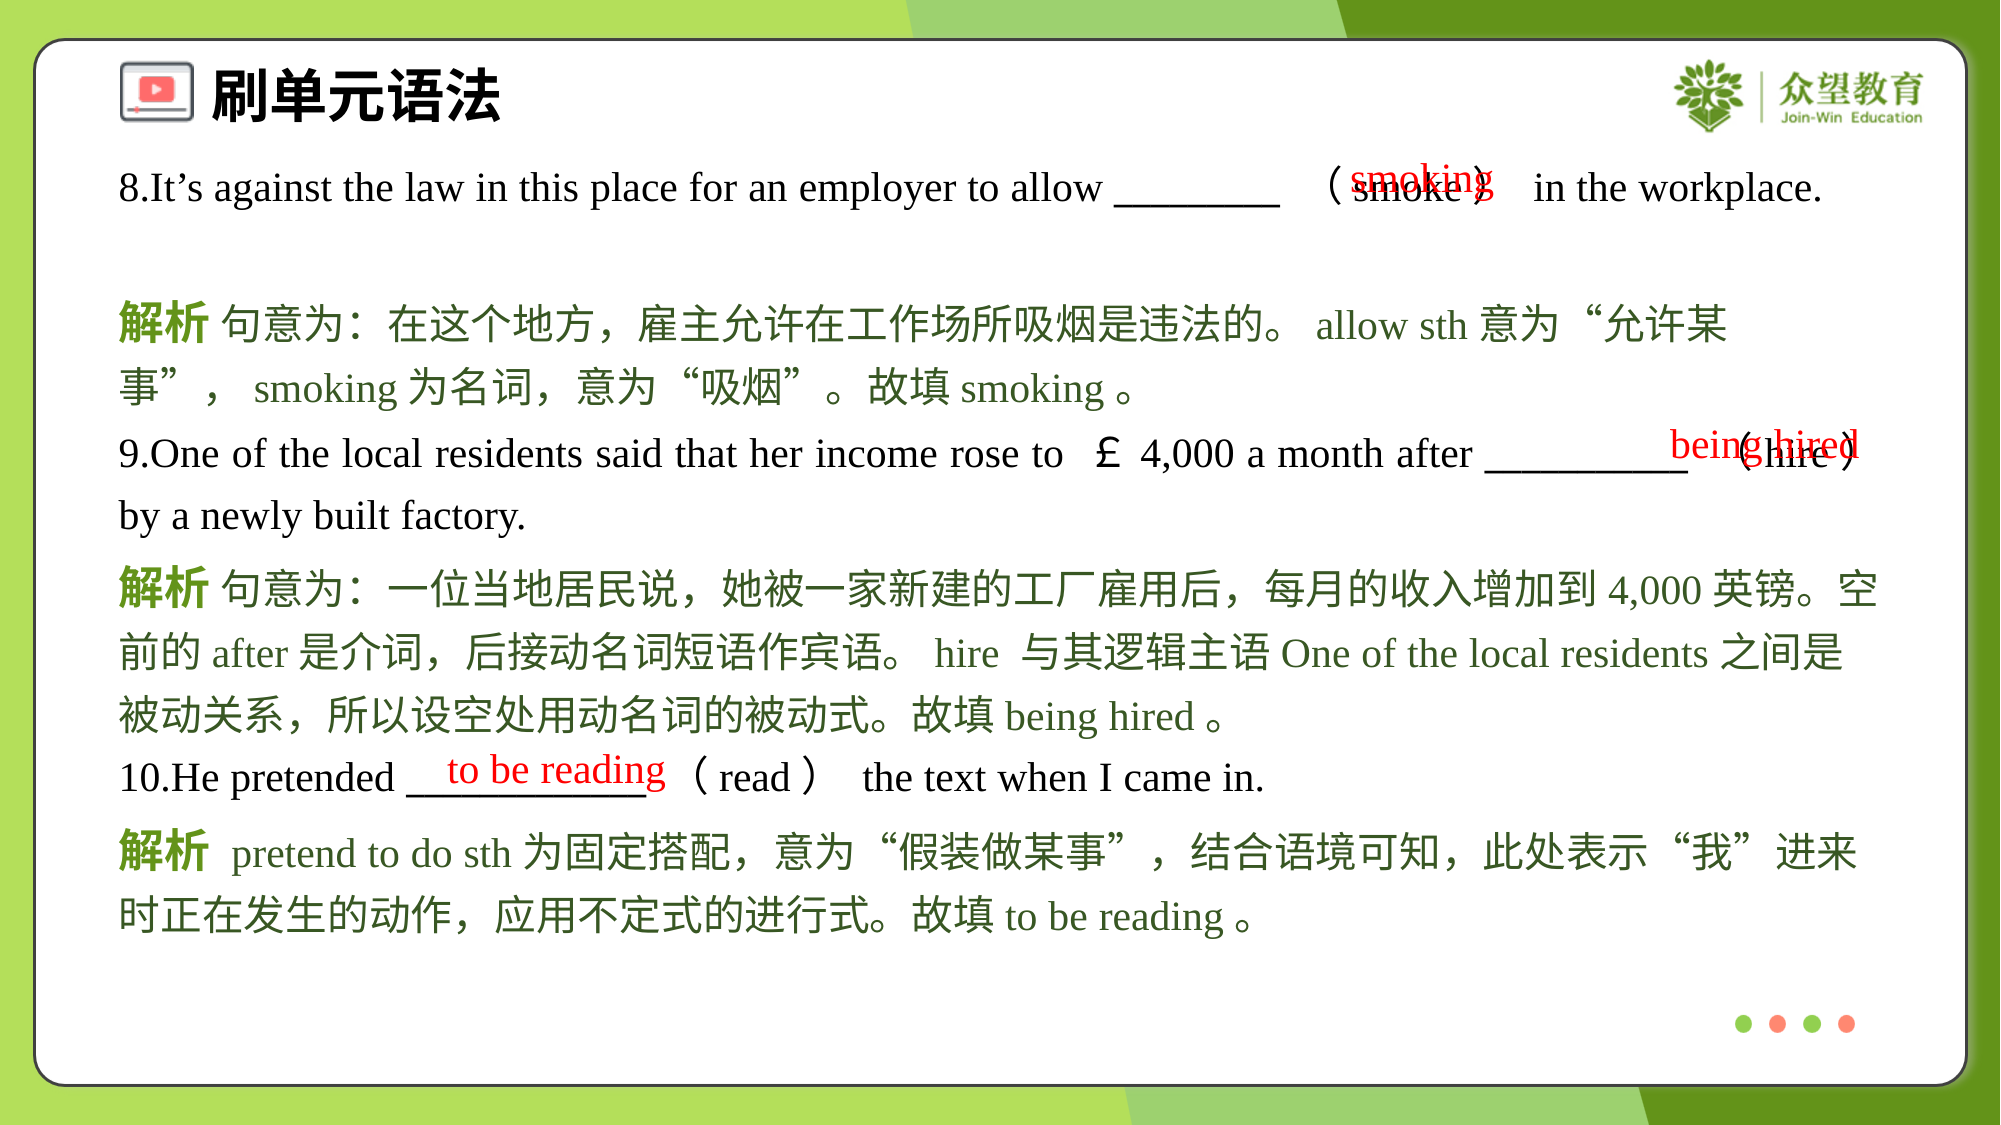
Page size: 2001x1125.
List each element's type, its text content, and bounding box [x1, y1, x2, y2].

picture [0, 0, 2000, 1125]
text_box smoking [1346, 138, 1499, 197]
text_box 10.He pretended _____________ （read） the text when I came in. [118, 737, 1883, 795]
text_box 9.One of the local residents said that her income rose to ￡4,000 a month after ___________ （hire） by a newly built factory. [118, 413, 1883, 533]
text_box to be reading [432, 729, 681, 787]
text_box 解析 句意为：一位当地居民说，她被一家新建的工厂雇用后，每月的收入增加到4,000英镑。空前的after是介词，后接动名词短语作宾语。hire 与其逻辑主语One of the local residents之间是被动关系，所以设空处用动名词的被动式。故填being hired。 [118, 545, 1883, 734]
text_box 解析 pretend to do sth为固定搭配，意为“假装做某事”，结合语境可知，此处表示“我”进来时正在发生的动作，应用不定式的进行式。故填to be reading。 [118, 807, 1883, 934]
text_box 8.It’s against the law in this place for an employer to allow _________ （smoke） in the workplace. [118, 146, 1883, 267]
text_box being hired [1660, 404, 1869, 462]
text_box 解析 句意为：在这个地方，雇主允许在工作场所吸烟是违法的。allow sth意为“允许某事”，smoking为名词，意为“吸烟”。故填smoking。 [118, 279, 1883, 407]
